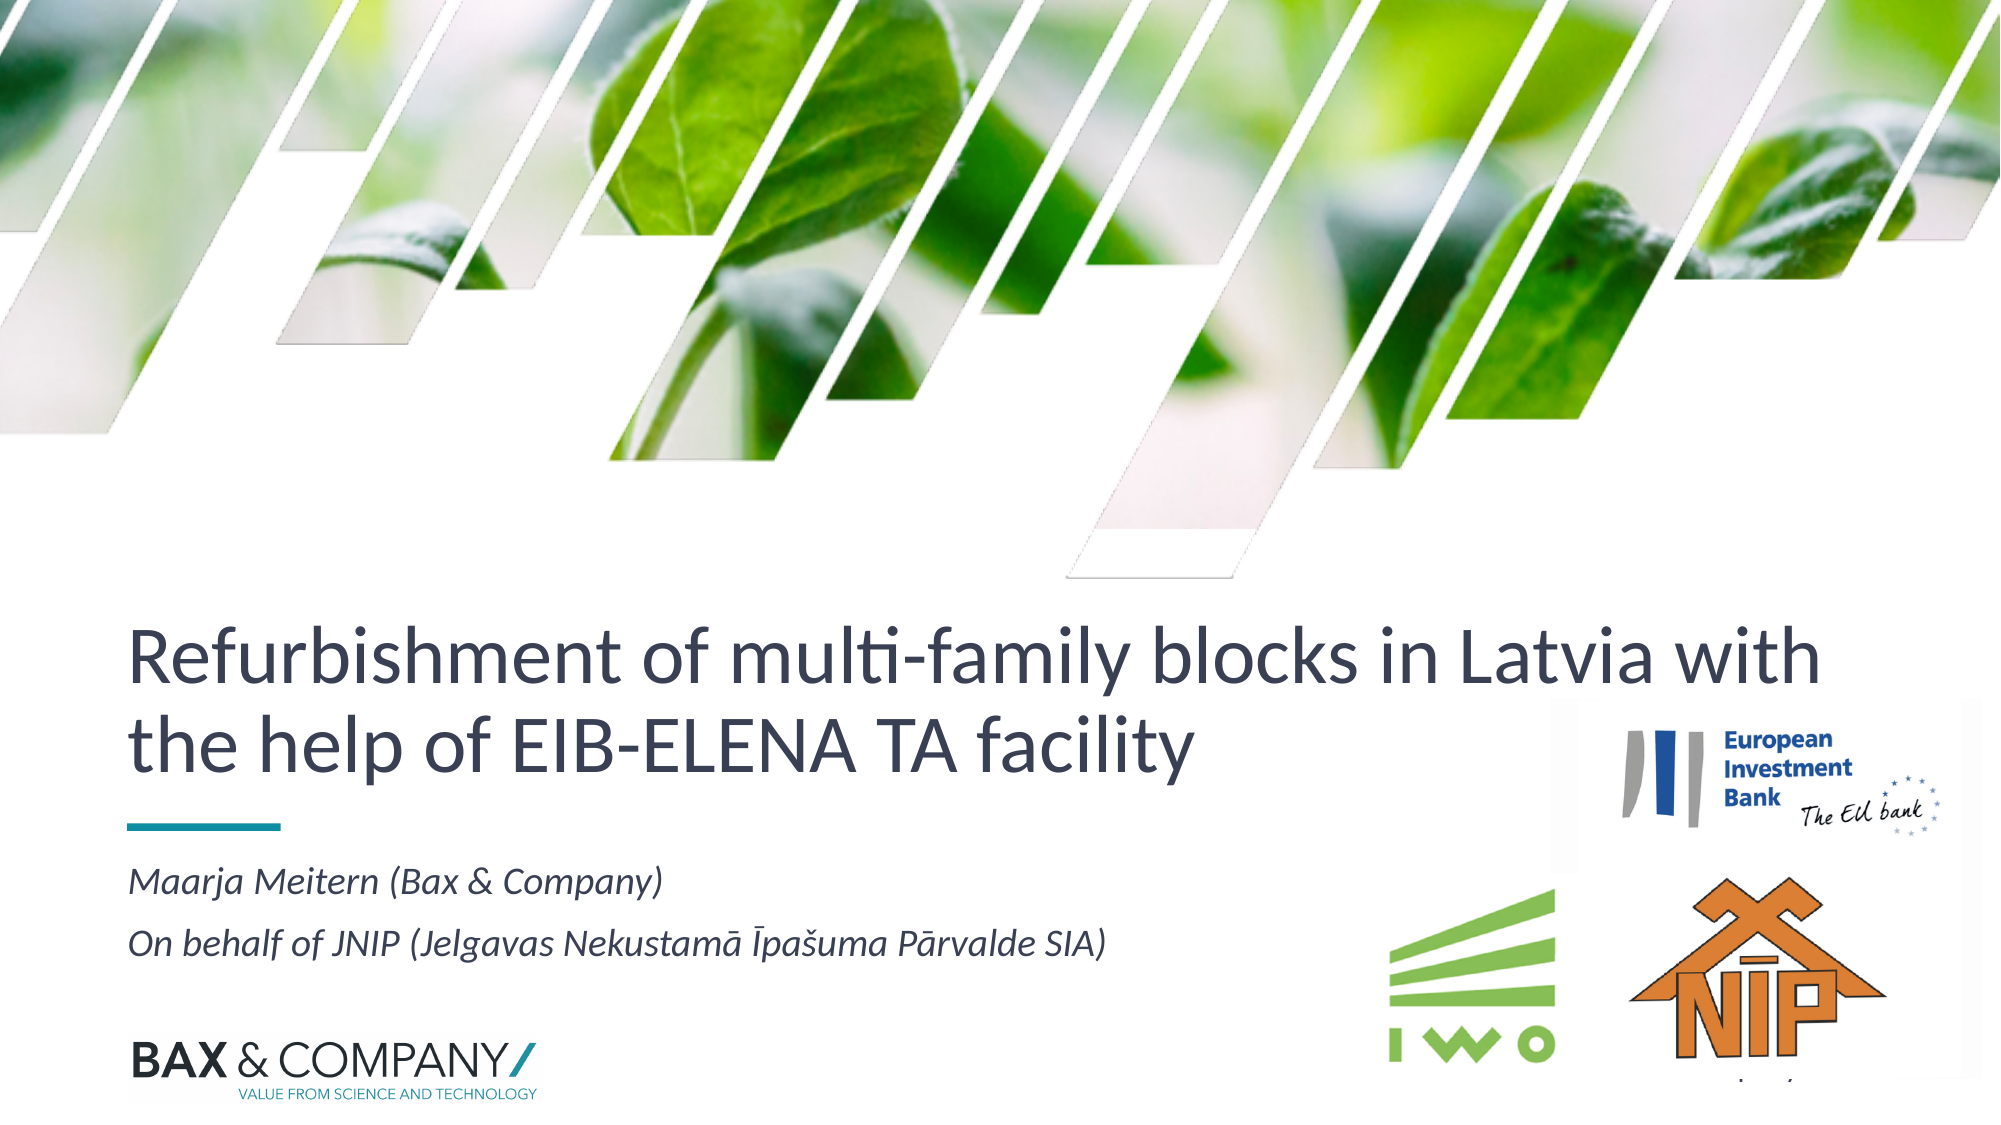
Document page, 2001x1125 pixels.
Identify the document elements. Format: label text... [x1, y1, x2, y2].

subtitle Maarja Meitern (Bax & Company) On behalf of JNIP (Jelgavas Nekustamā Īpašuma Pārvalde SIA) [112, 853, 1549, 973]
picture [127, 1033, 543, 1104]
title Refurbishment of multi-family blocks in Latvia with the help of EIB-ELENA TA facility [112, 604, 1875, 798]
picture [0, 0, 2000, 583]
picture [1345, 699, 1982, 1093]
